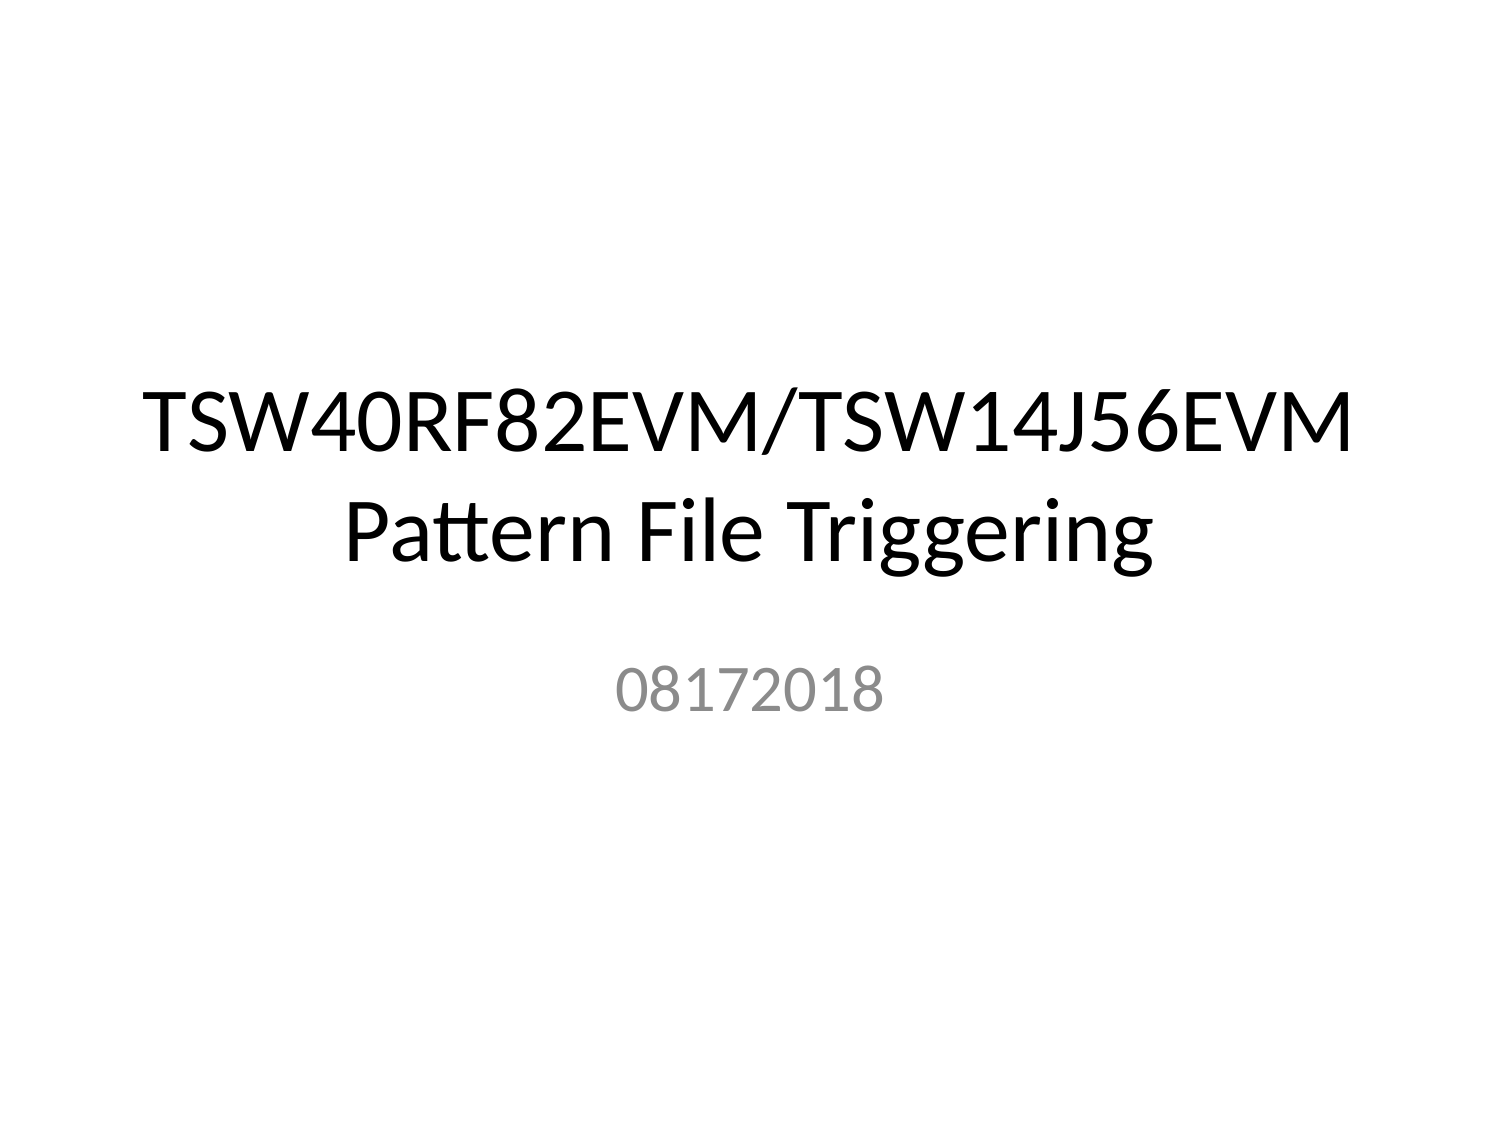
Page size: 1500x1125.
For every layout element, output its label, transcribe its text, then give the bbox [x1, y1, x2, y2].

subtitle 08172018 [225, 637, 1275, 925]
title TSW40RF82EVM/TSW14J56EVM Pattern File Triggering [112, 349, 1388, 591]
